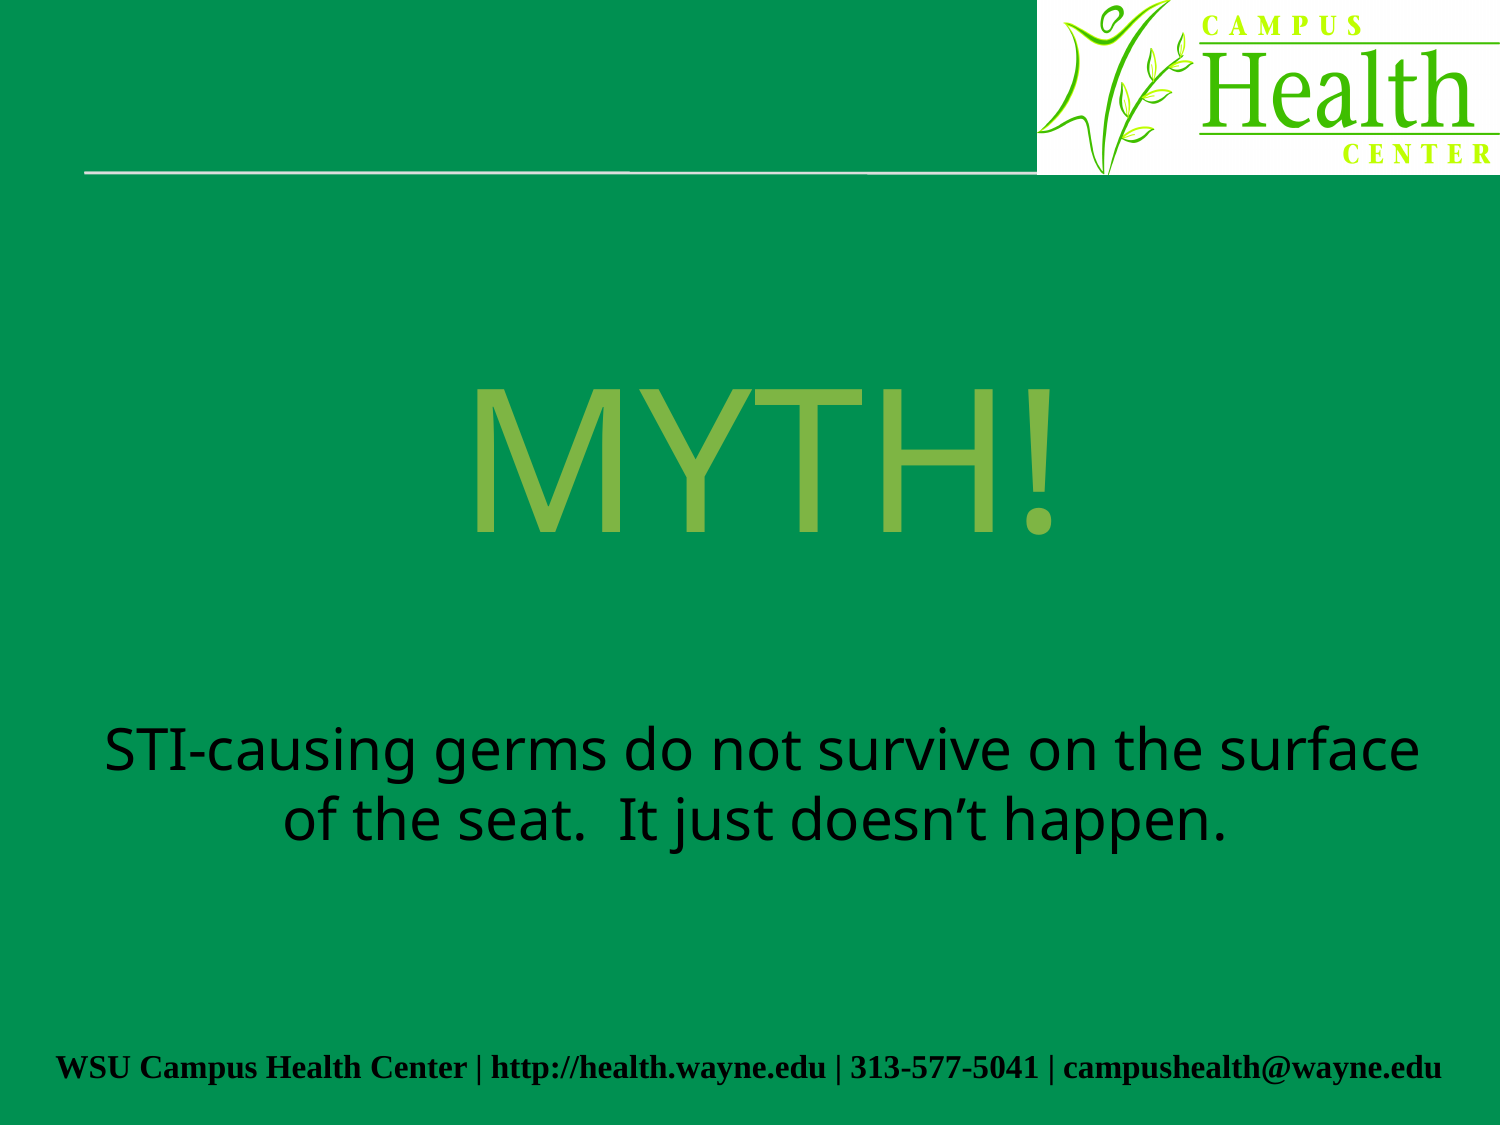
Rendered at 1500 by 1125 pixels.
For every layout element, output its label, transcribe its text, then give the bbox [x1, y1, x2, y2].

text_box STI-causing germs do not survive on the surface of the seat. It just doesn’t happen. [87, 704, 1438, 859]
picture [1037, 0, 1500, 176]
list MYTH! [50, 324, 1475, 633]
footer WSU Campus Health Center | http://health.wayne.edu | 313-577-5041 | campushealth@wayne.edu [0, 1037, 1500, 1125]
